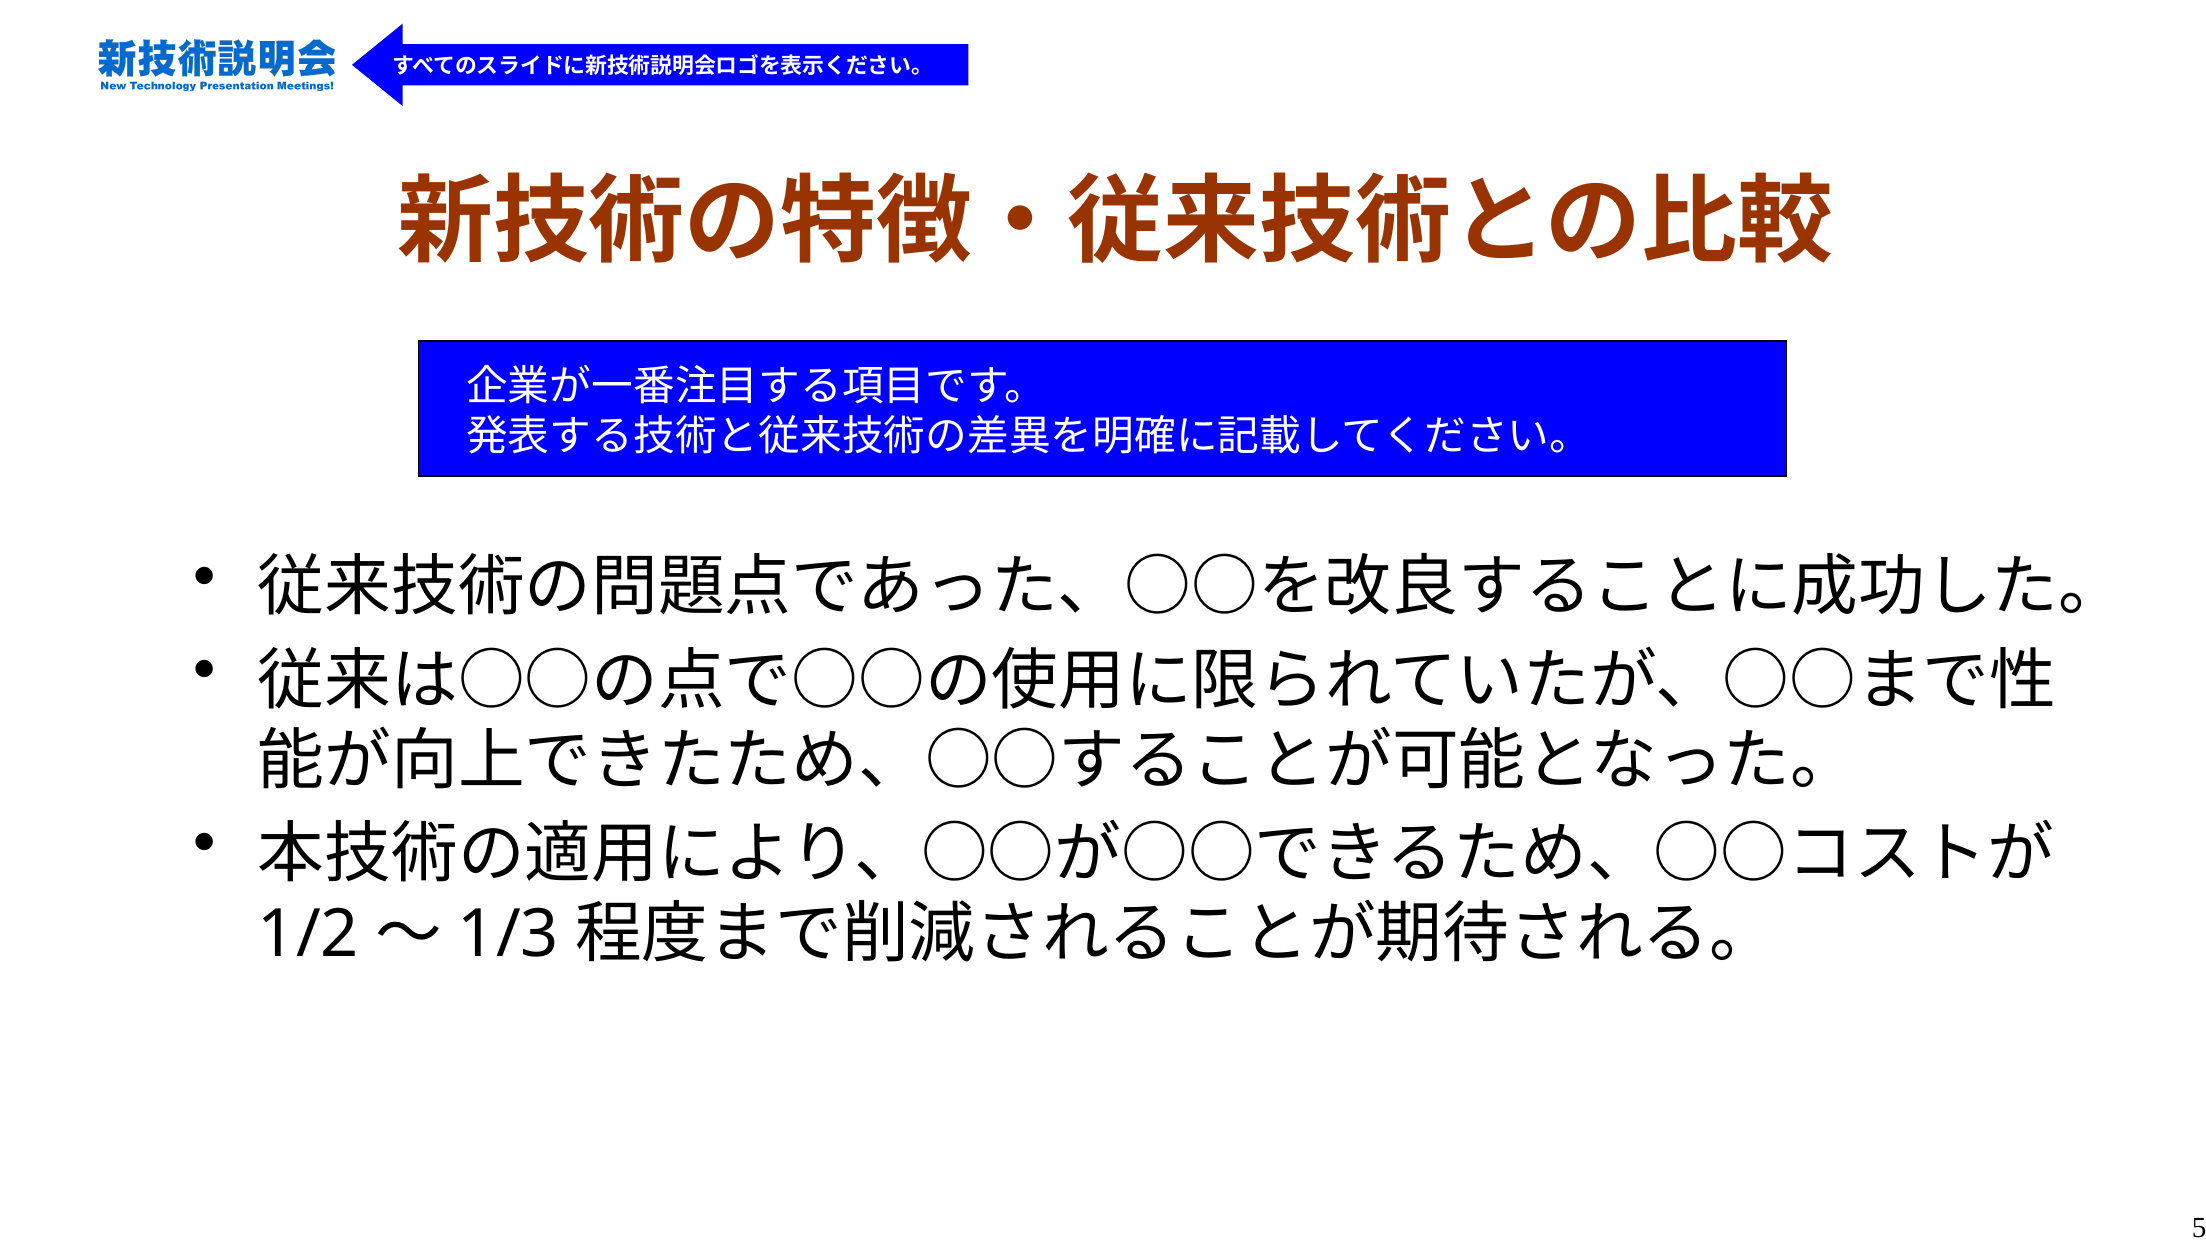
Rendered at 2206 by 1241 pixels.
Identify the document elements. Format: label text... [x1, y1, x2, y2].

picture [97, 38, 335, 92]
text_box 企業が一番注目する項目です。 発表する技術と従来技術の差異を明確に記載してください。 [418, 340, 1787, 477]
text_box すべてのスライドに新技術説明会ロゴを表示ください。 [349, 21, 971, 108]
title 新技術の特徴・従来技術との比較 [237, 122, 1993, 310]
list 従来技術の問題点であった、○○を改良することに成功した。 従来は○○の点で○○の使用に限られていたが、○○まで性能が向上できたため、○○することが可能となった。 本技術の適用により、○○が○○できるため、○○コストが1/2～1/3程度まで削減されることが期待される。 [176, 534, 2079, 1240]
